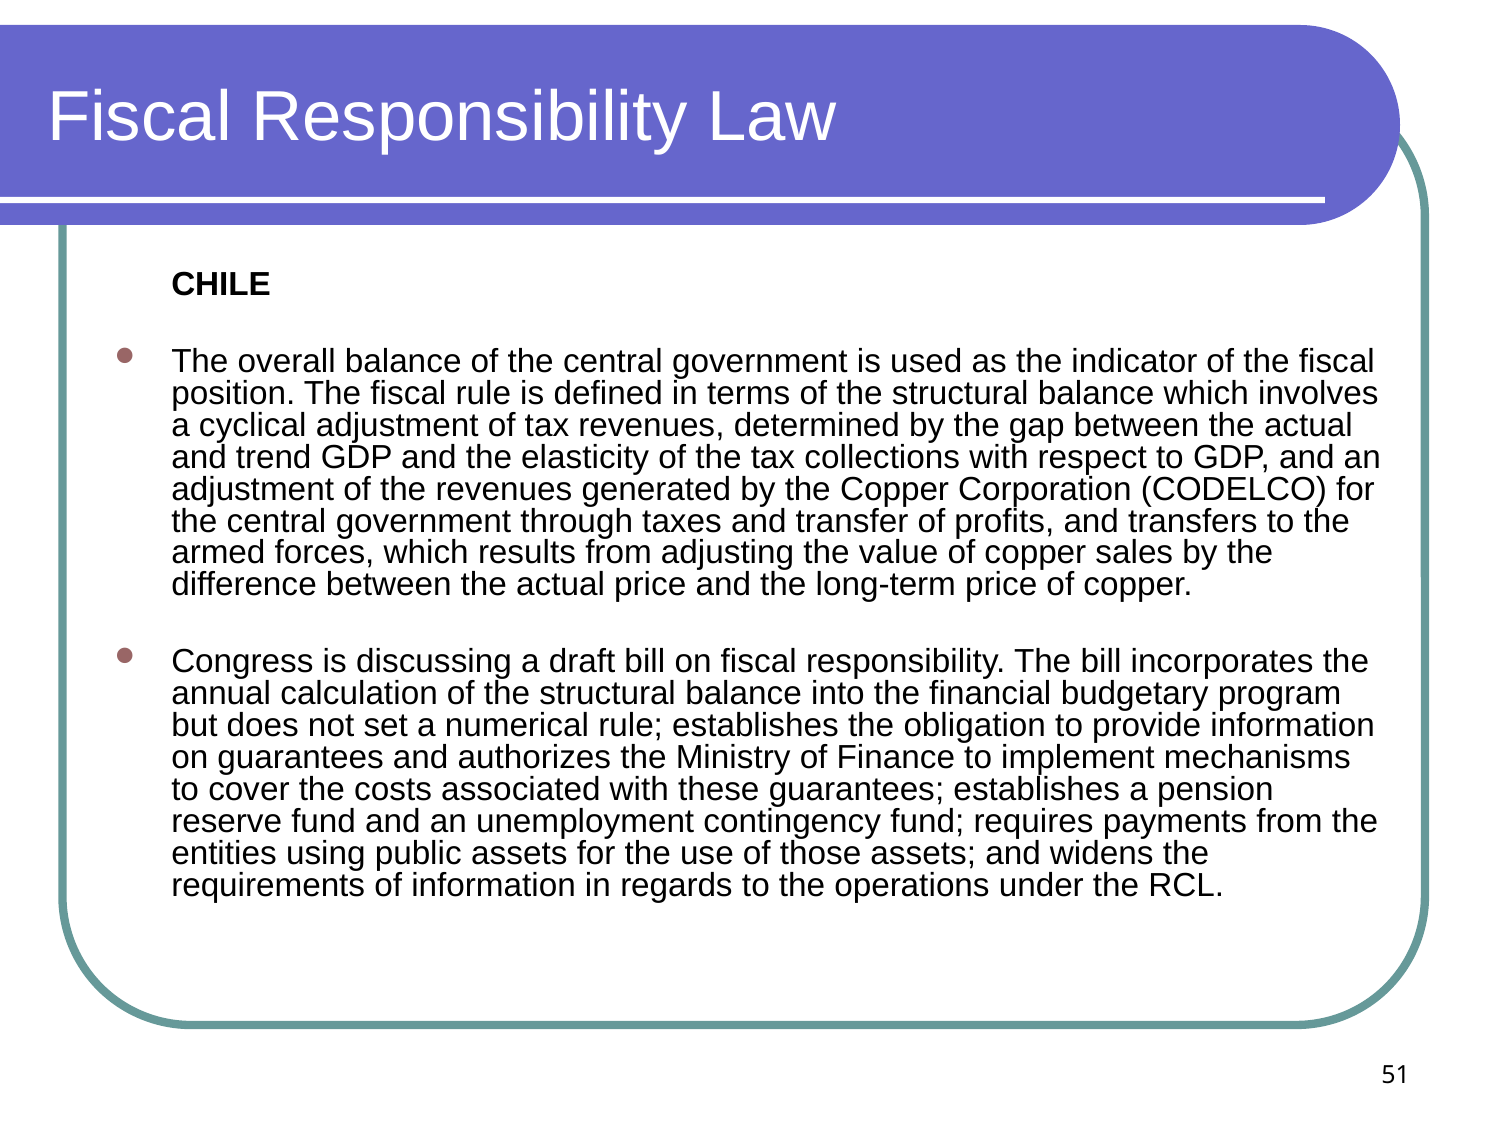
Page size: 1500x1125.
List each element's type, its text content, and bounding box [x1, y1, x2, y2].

list CHILE The overall balance of the central government is used as the indicator of the fiscal position. The fiscal rule is defined in terms of the structural balance which involves a cyclical adjustment of tax revenues, determined by the gap between the actual and trend GDP and the elasticity of the tax collections with respect to GDP, and an adjustment of the revenues generated by the Copper Corporation (CODELCO) for the central government through taxes and transfer of profits, and transfers to the armed forces, which results from adjusting the value of copper sales by the difference between the actual price and the long-term price of copper. Congress is discussing a draft bill on fiscal responsibility. The bill incorporates the annual calculation of the structural balance into the financial budgetary program but does not set a numerical rule; establishes the obligation to provide information on guarantees and authorizes the Ministry of Finance to implement mechanisms to cover the costs associated with these guarantees; establishes a pension reserve fund and an unemployment contingency fund; requires payments from the entities using public assets for the use of those assets; and widens the requirements of information in regards to the operations under the RCL. [99, 262, 1401, 988]
slide_number 51 [1074, 1024, 1426, 1101]
title Fiscal Responsibility Law [31, 37, 1348, 188]
